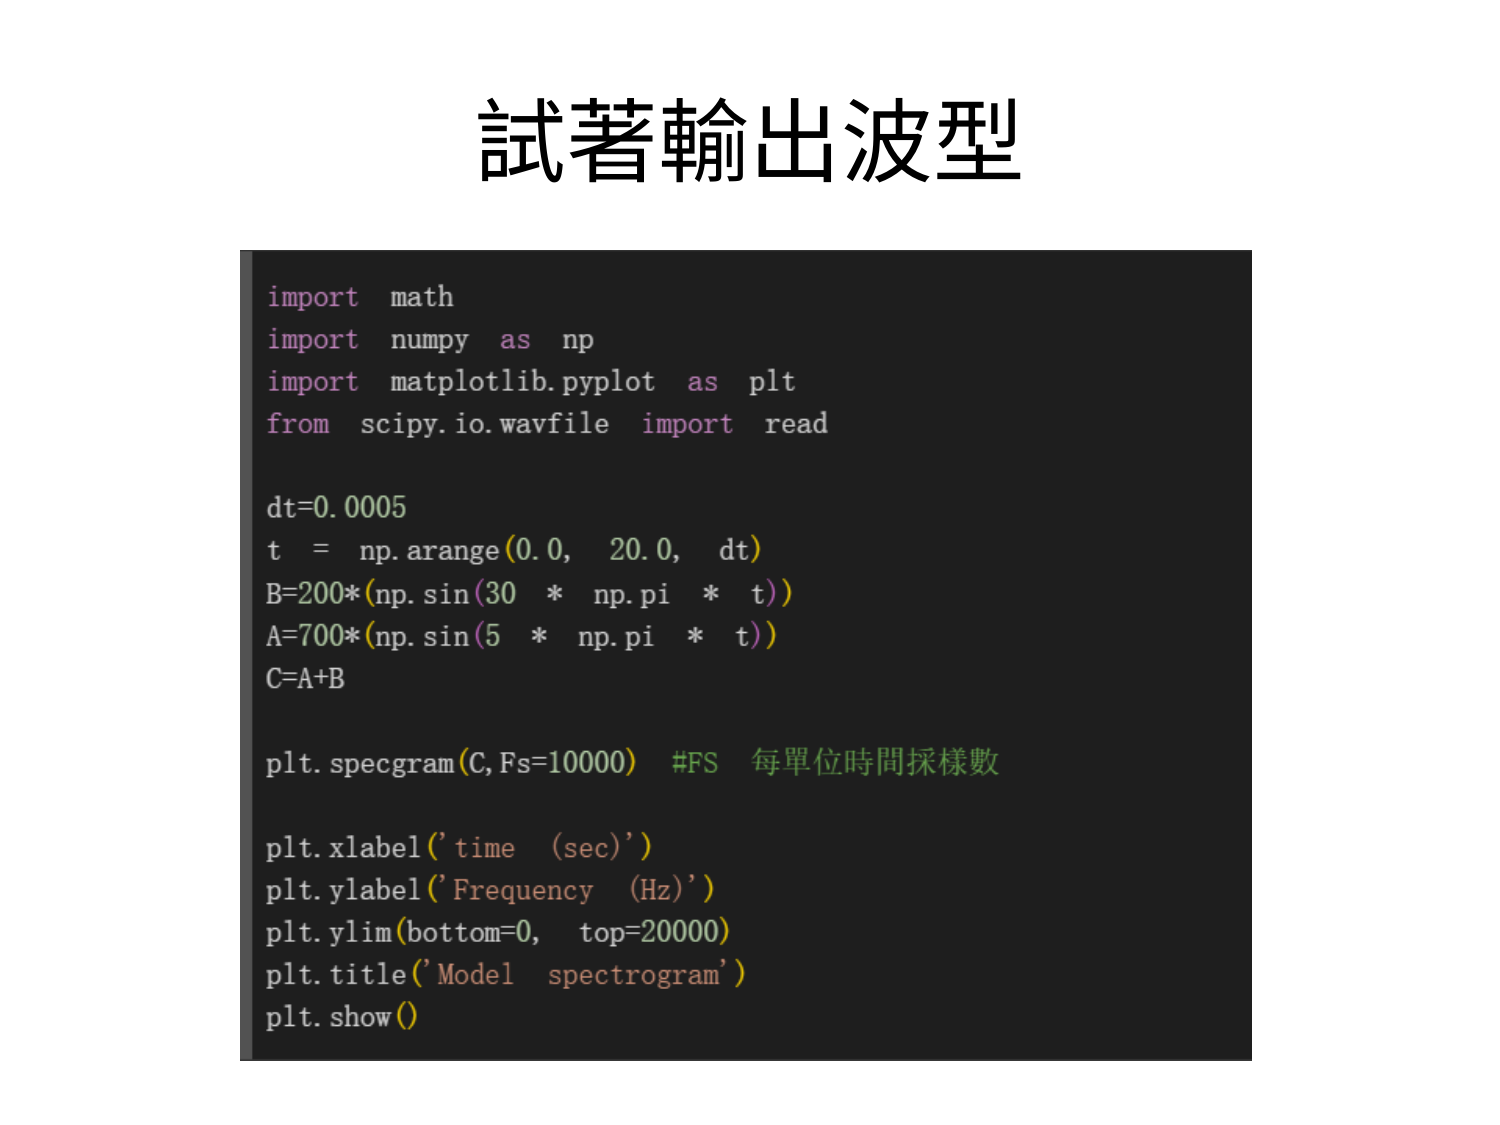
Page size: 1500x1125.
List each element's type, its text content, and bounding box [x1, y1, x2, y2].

picture [240, 250, 1253, 1061]
title 試著輸出波型 [75, 45, 1425, 233]
